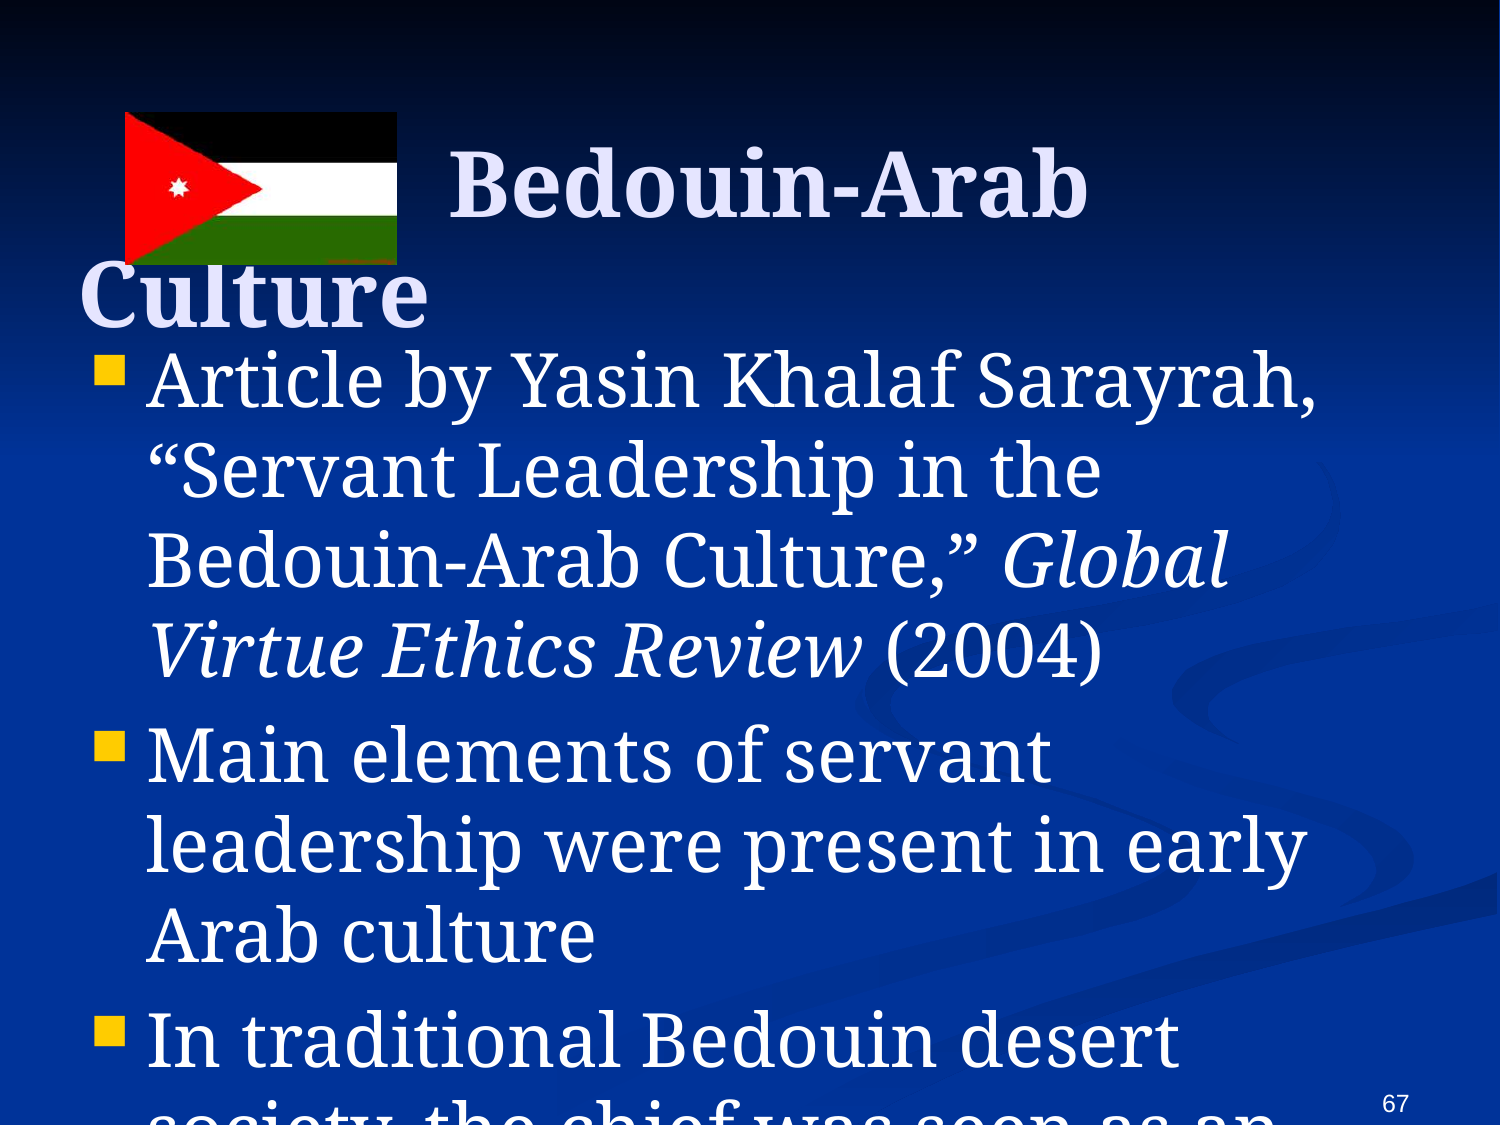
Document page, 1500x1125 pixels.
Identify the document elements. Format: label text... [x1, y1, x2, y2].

picture [124, 112, 398, 265]
title Bedouin-Arab Culture [62, 99, 1413, 263]
list Article by Yasin Khalaf Sarayrah, “Servant Leadership in the Bedouin-Arab Culture,” Global Virtue Ethics Review (2004) Main elements of servant leadership were present in early Arab culture In traditional Bedouin desert society, the chief was seen as an equal and not a boss [74, 324, 1426, 1051]
slide_number 67 [162, 1074, 1426, 1125]
